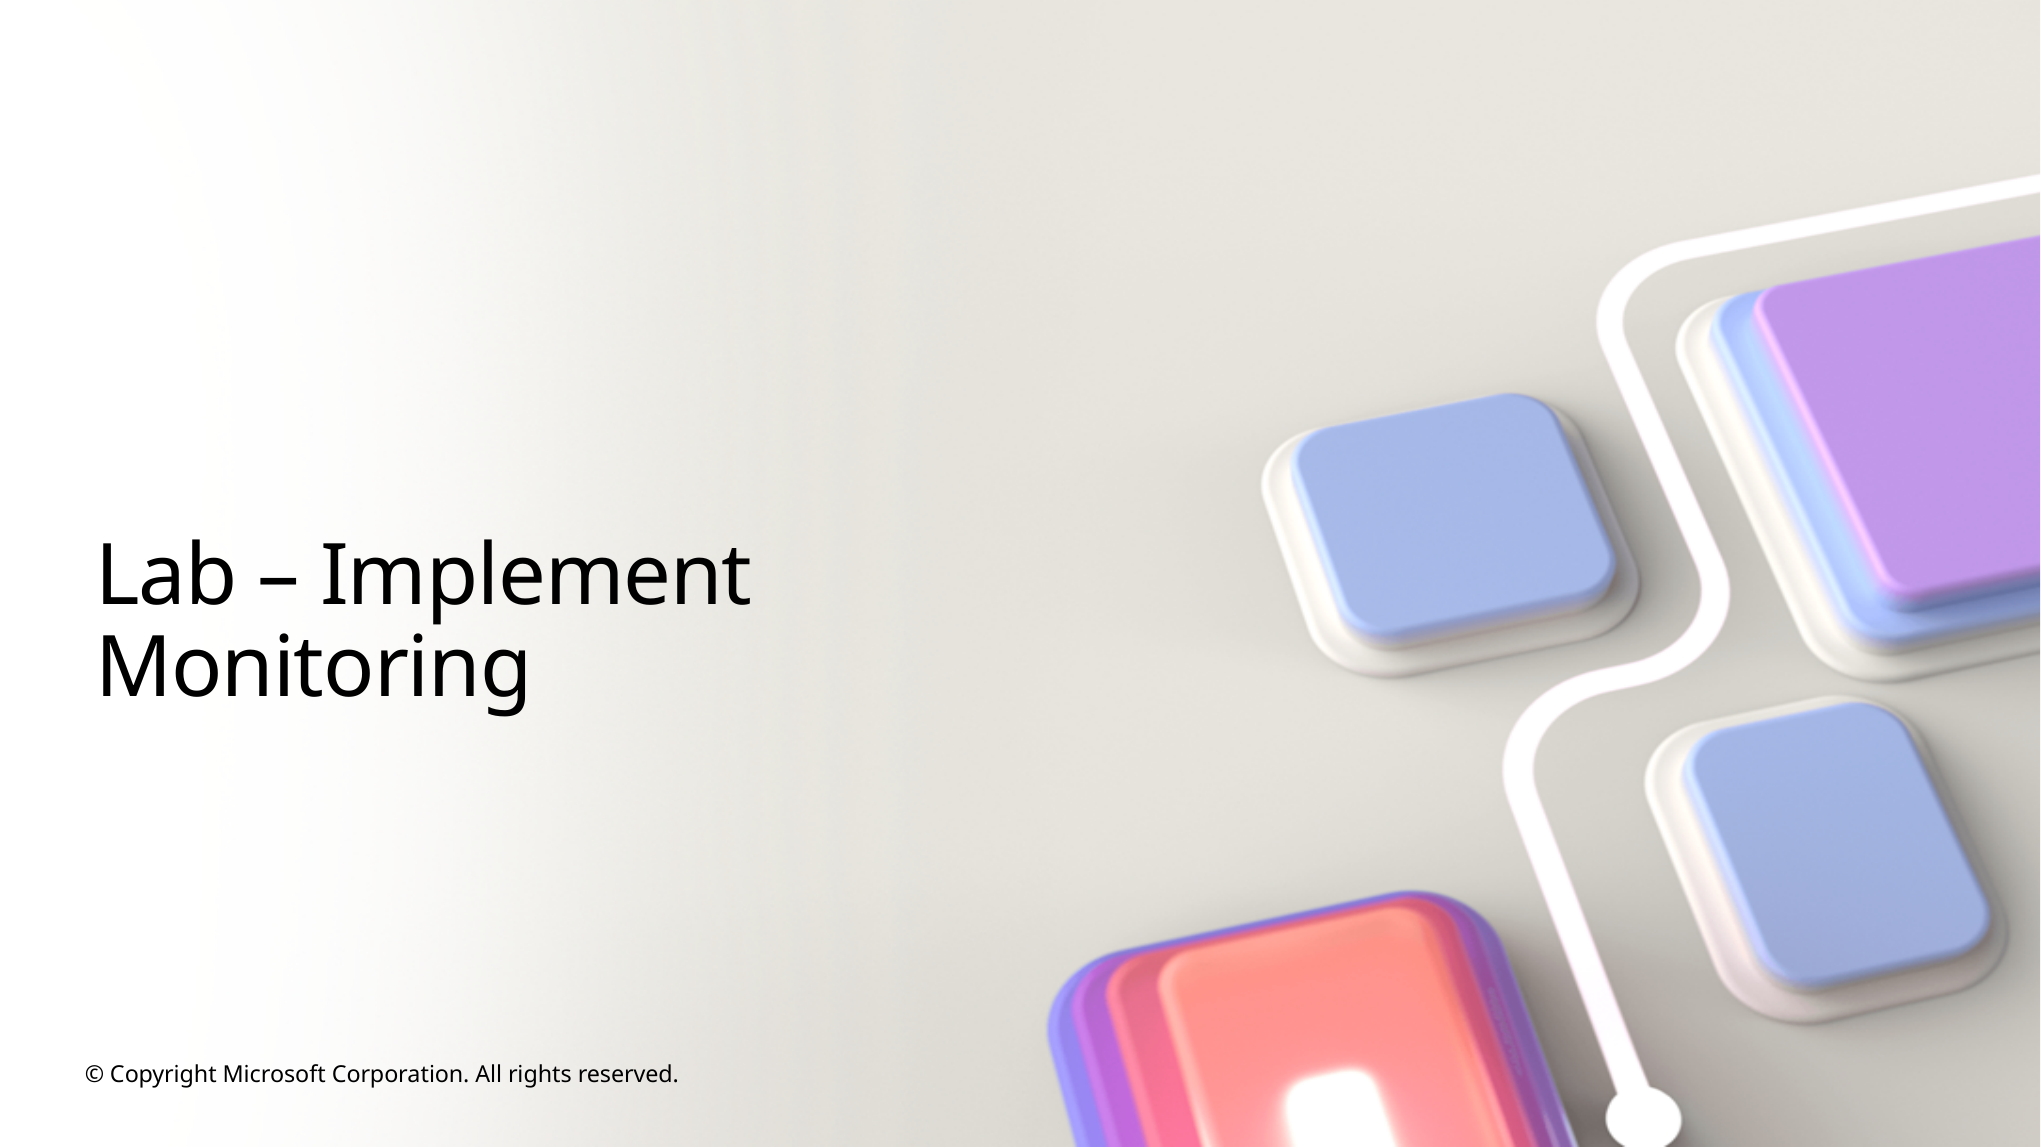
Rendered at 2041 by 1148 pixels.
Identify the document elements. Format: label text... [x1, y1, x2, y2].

picture [70, 0, 2041, 1147]
title Lab – Implement Monitoring [95, 576, 1158, 670]
